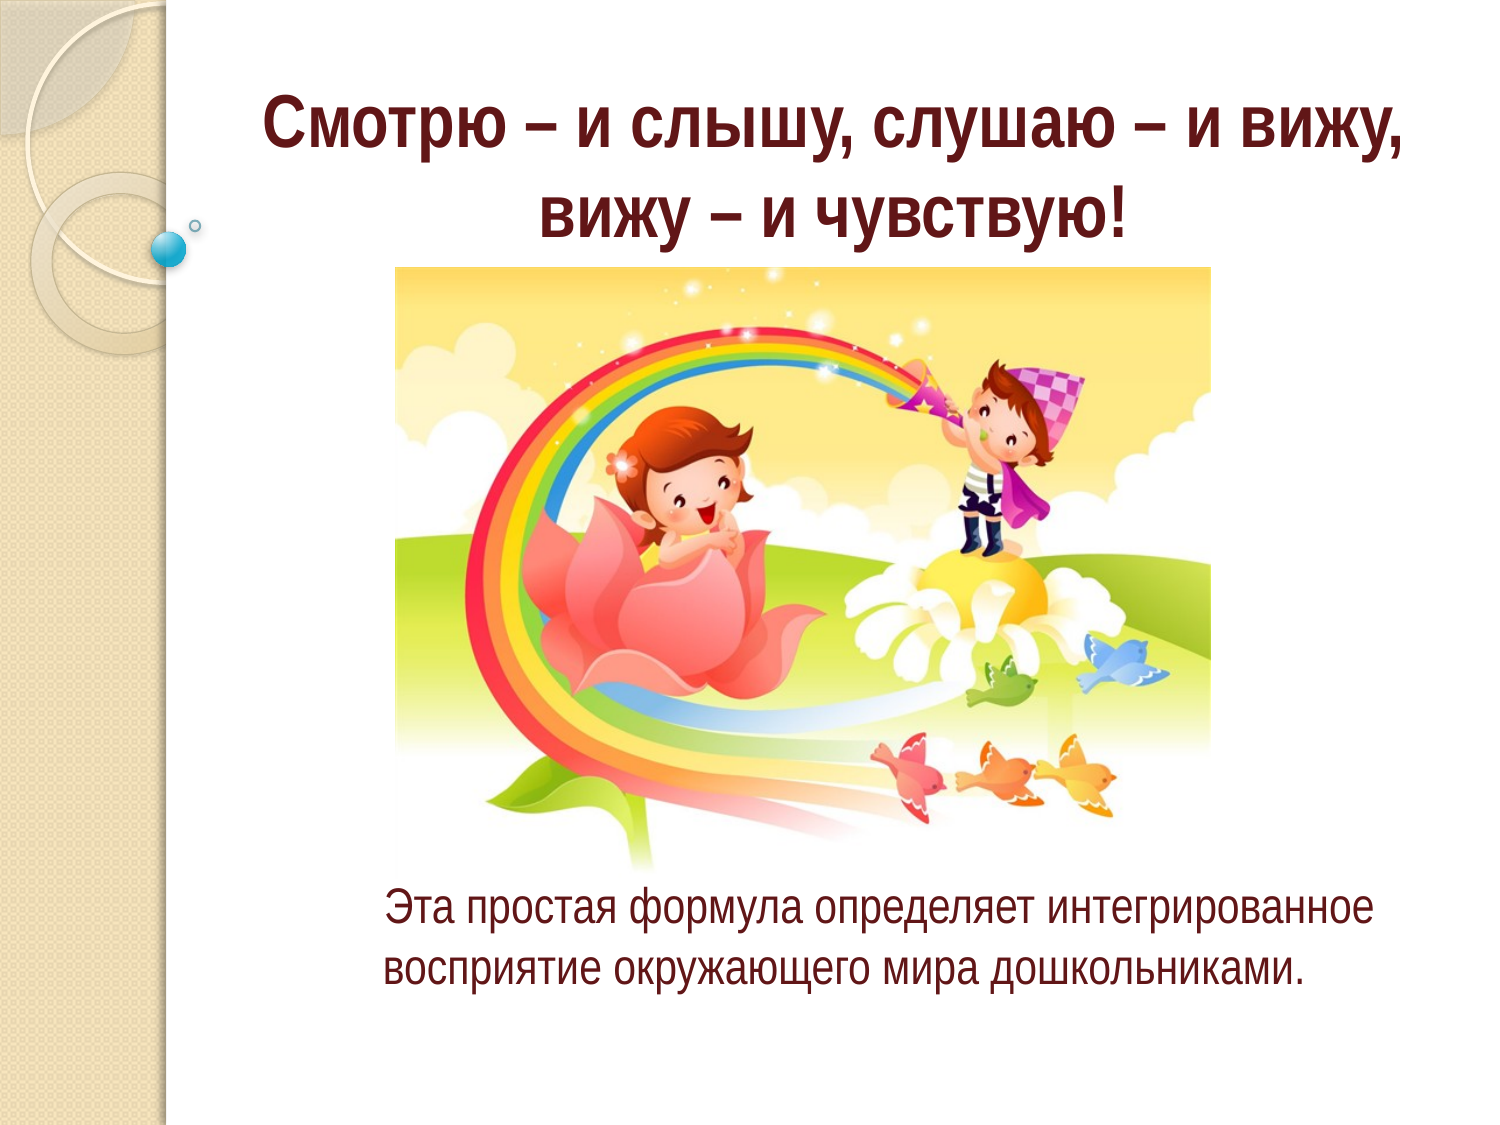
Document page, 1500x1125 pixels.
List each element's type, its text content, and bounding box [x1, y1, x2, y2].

subtitle Эта простая формула определяет интегрированное восприятие окружающего мира дошкольниками. [234, 869, 1451, 1036]
picture [395, 266, 1211, 879]
title Смотрю – и слышу, слушаю – и вижу, вижу – и чувствую! [234, 59, 1450, 350]
